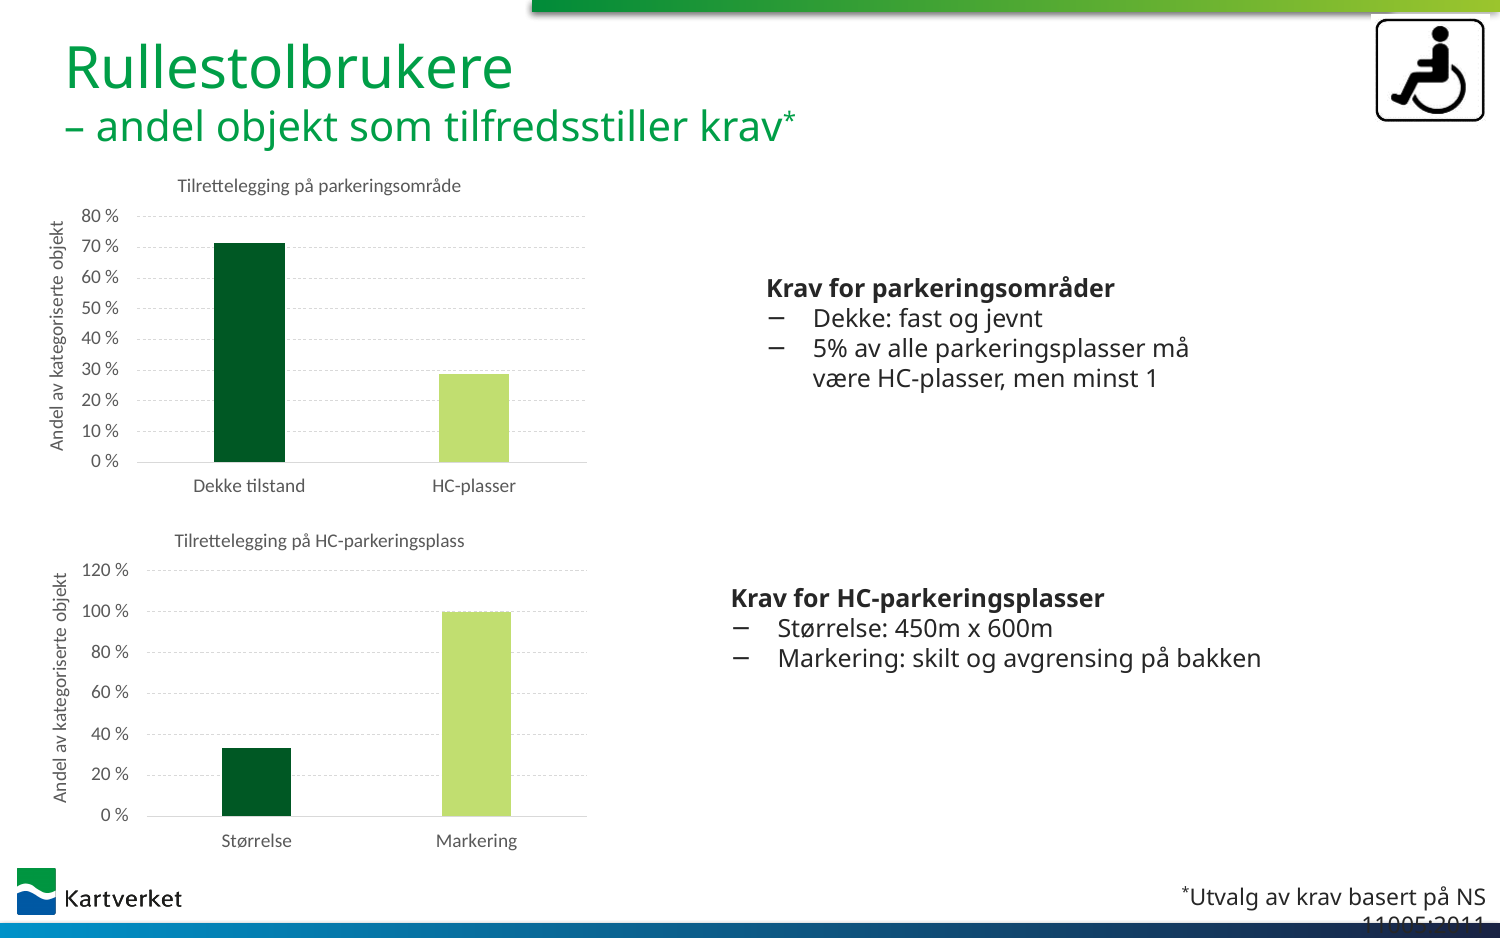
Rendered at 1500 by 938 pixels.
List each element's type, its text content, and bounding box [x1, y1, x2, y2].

text_box Krav for parkeringsområder Dekke: fast og jevnt 5% av alle parkeringsplasser må være HC-plasser, men minst 1 [751, 264, 1232, 400]
picture [1371, 13, 1491, 127]
text_box Krav for HC-parkeringsplasser Størrelse: 450m x 600m Markering: skilt og avgrensing på bakken [715, 574, 1278, 680]
text_box Rullestolbrukere – andel objekt som tilfredsstiller krav* [49, 23, 1431, 158]
picture [41, 520, 598, 859]
text_box *Utvalg av krav basert på NS 11005:2011 [1068, 873, 1500, 938]
picture [41, 166, 598, 505]
